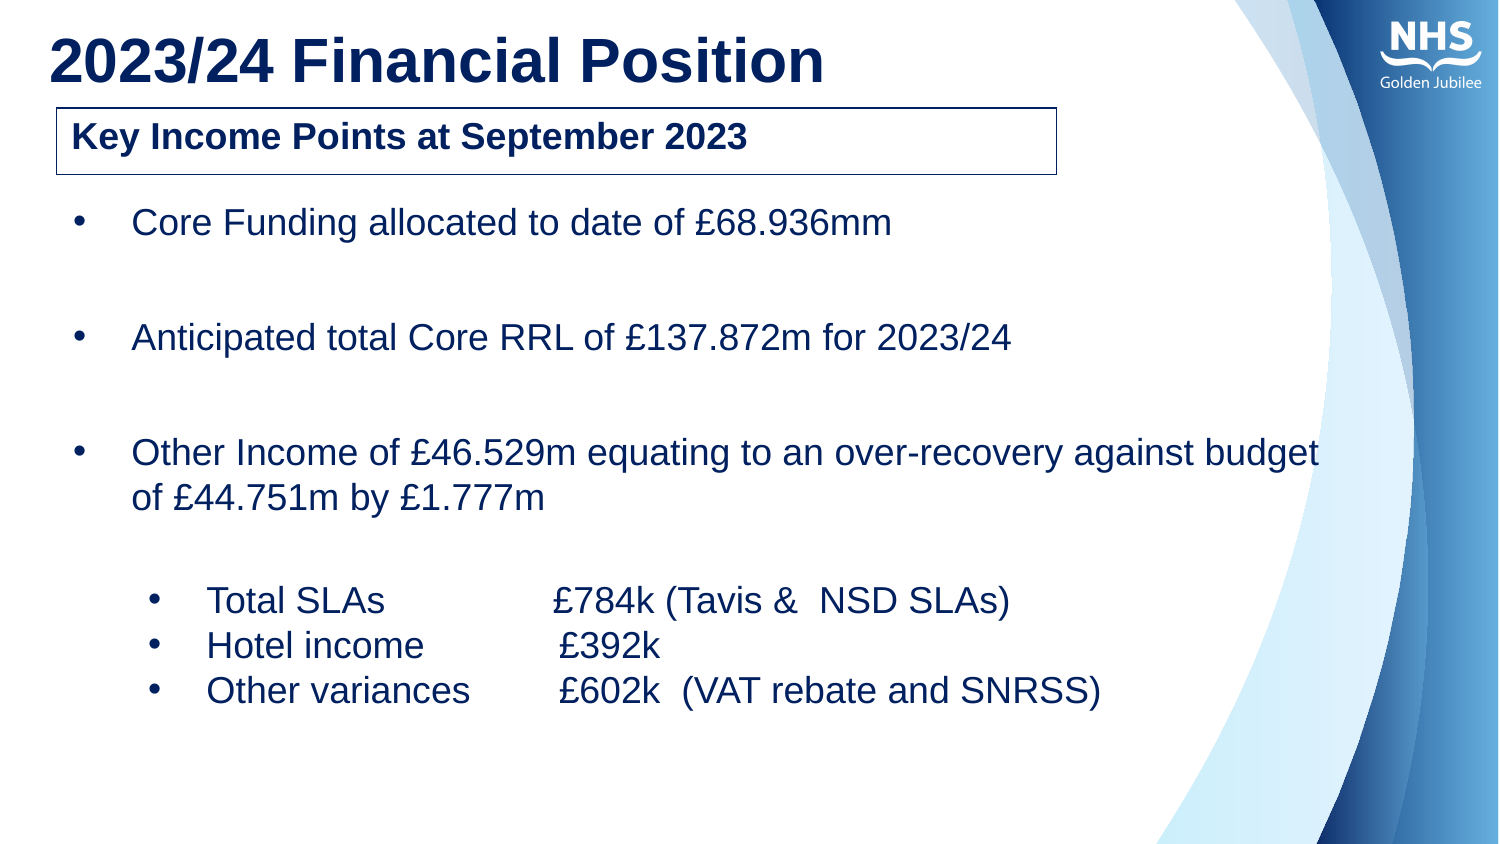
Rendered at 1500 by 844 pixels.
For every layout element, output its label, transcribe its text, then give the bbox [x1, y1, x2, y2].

text_box Core Funding allocated to date of £68.936mm Anticipated total Core RRL of £137.872m for 2023/24 Other Income of £46.529m equating to an over-recovery against budget of £44.751m by £1.777m Total SLAs £784k (Tavis & NSD SLAs) Hotel income £392k Other variances £602k (VAT rebate and SNRSS) [56, 198, 1361, 825]
title 2023/24 Financial Position [49, 23, 1064, 95]
picture [1380, 21, 1482, 92]
table_header Key Income Points at September 2023 [57, 109, 1056, 174]
